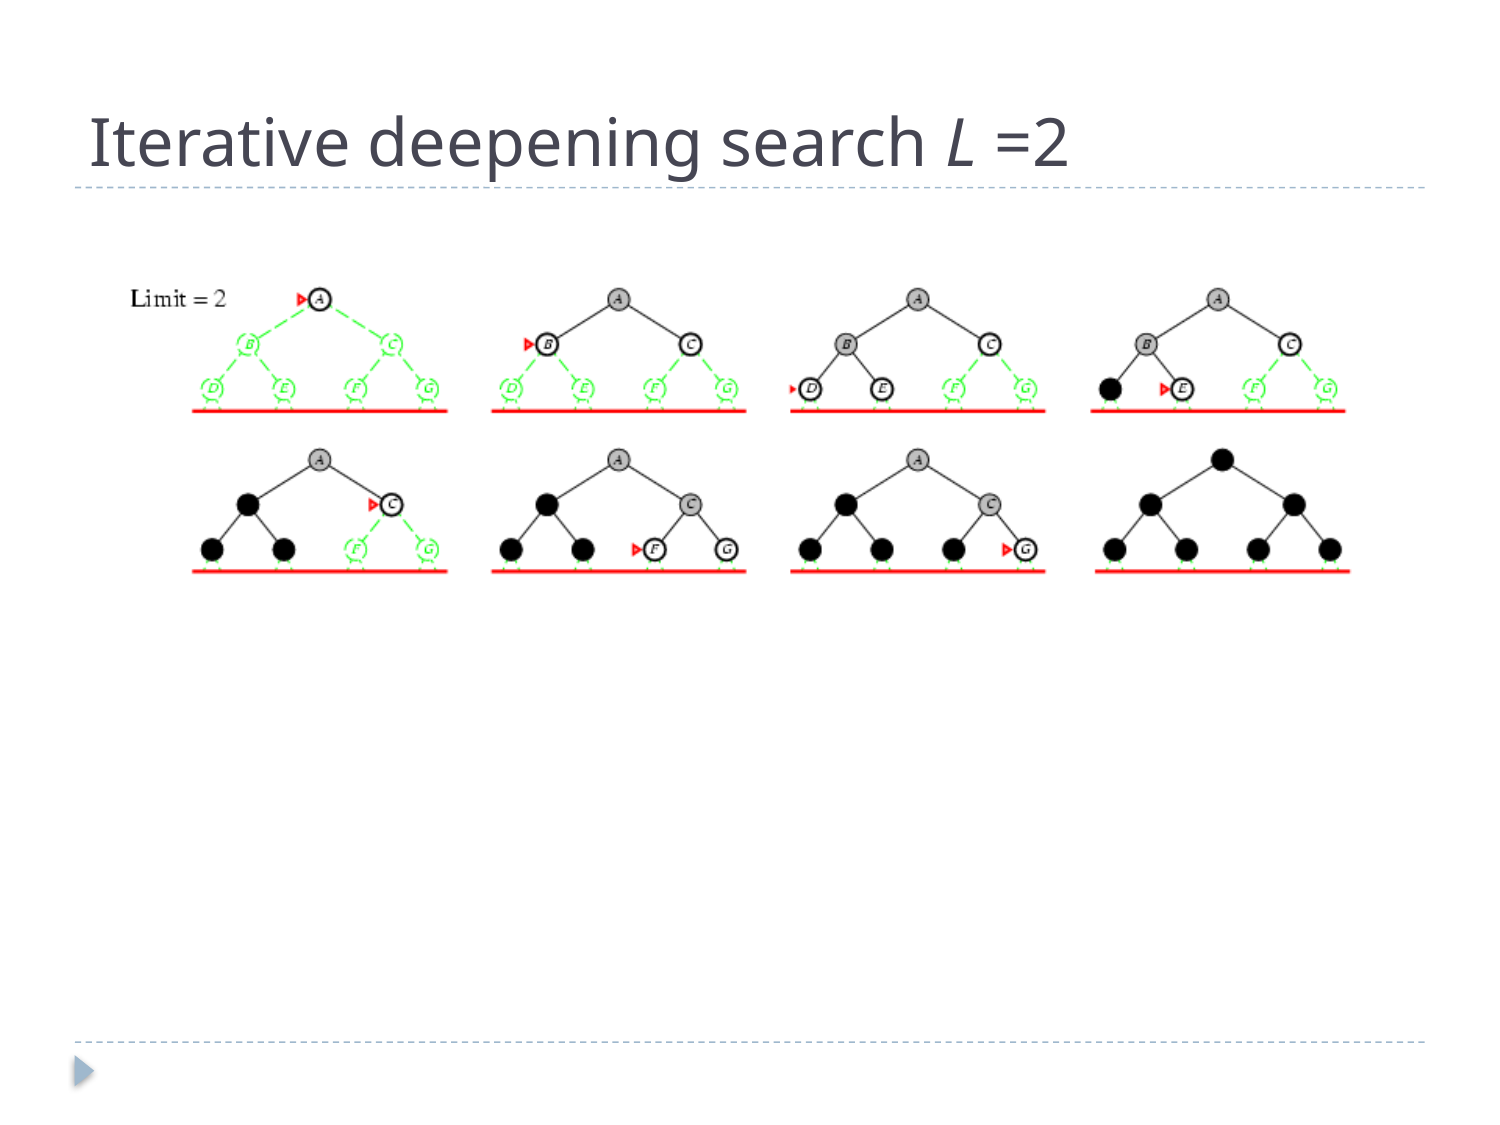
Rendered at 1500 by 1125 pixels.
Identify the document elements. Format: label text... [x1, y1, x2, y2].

picture [124, 270, 1376, 855]
title Iterative deepening search L =2 [75, 24, 1425, 188]
